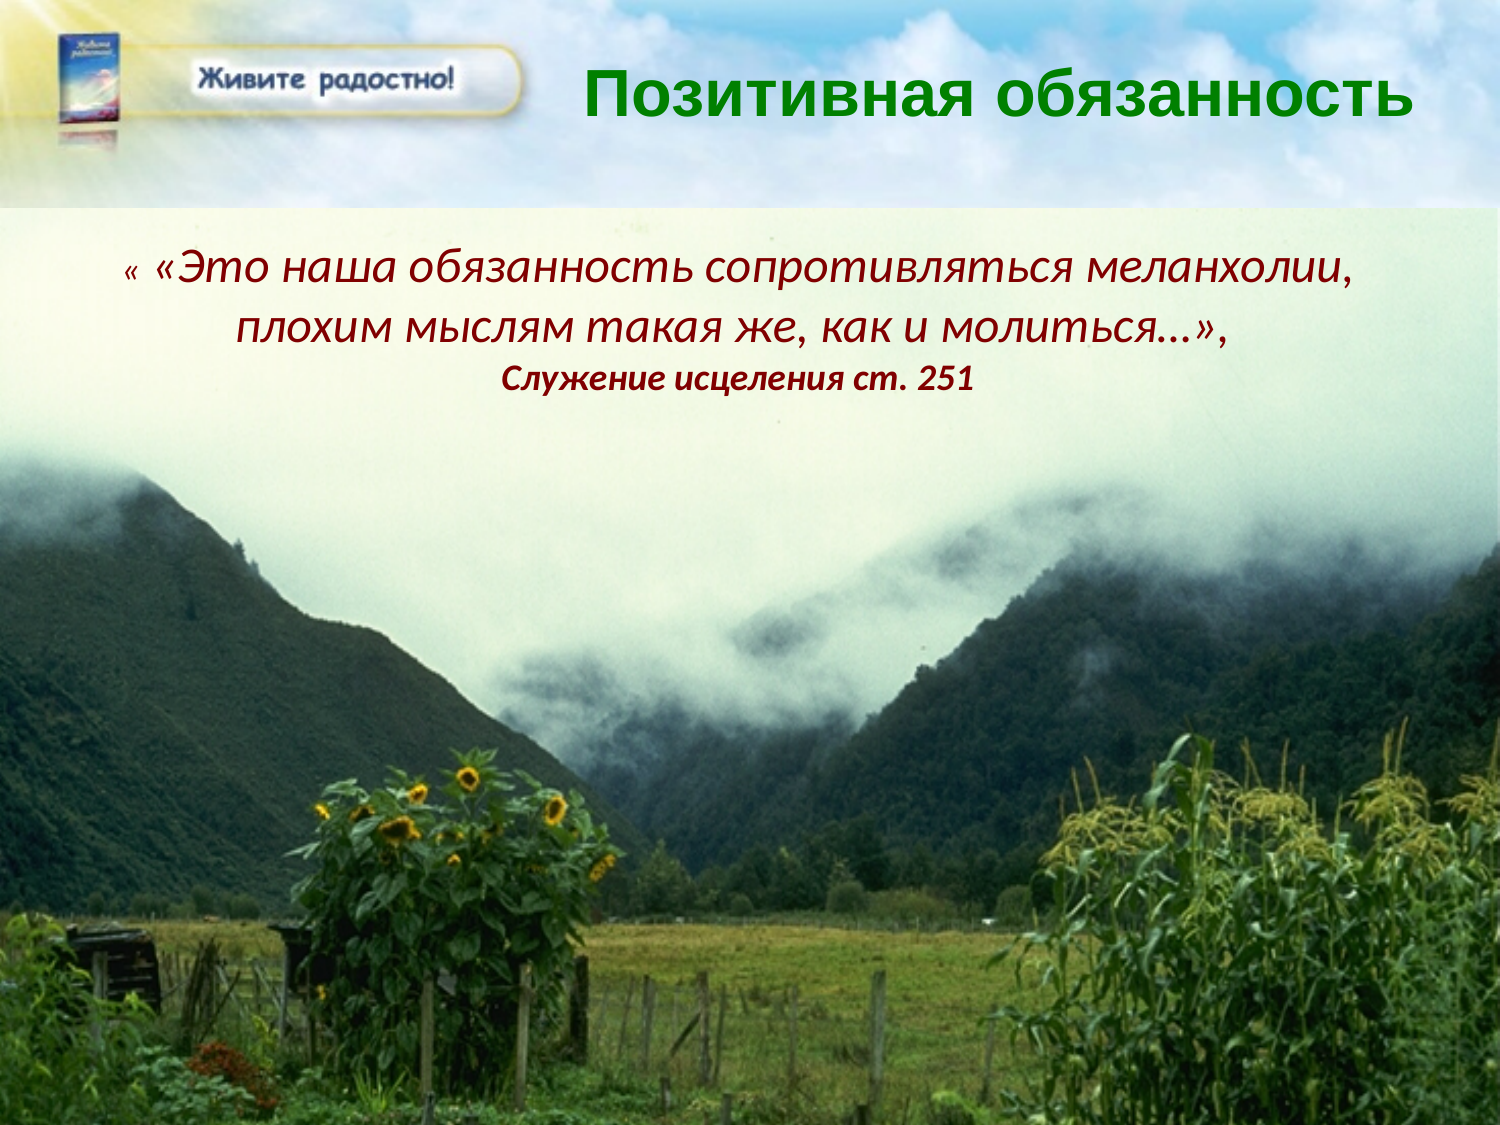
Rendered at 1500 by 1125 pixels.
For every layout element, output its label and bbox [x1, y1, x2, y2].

picture [0, 0, 1500, 207]
text_box [0, 207, 1500, 1125]
